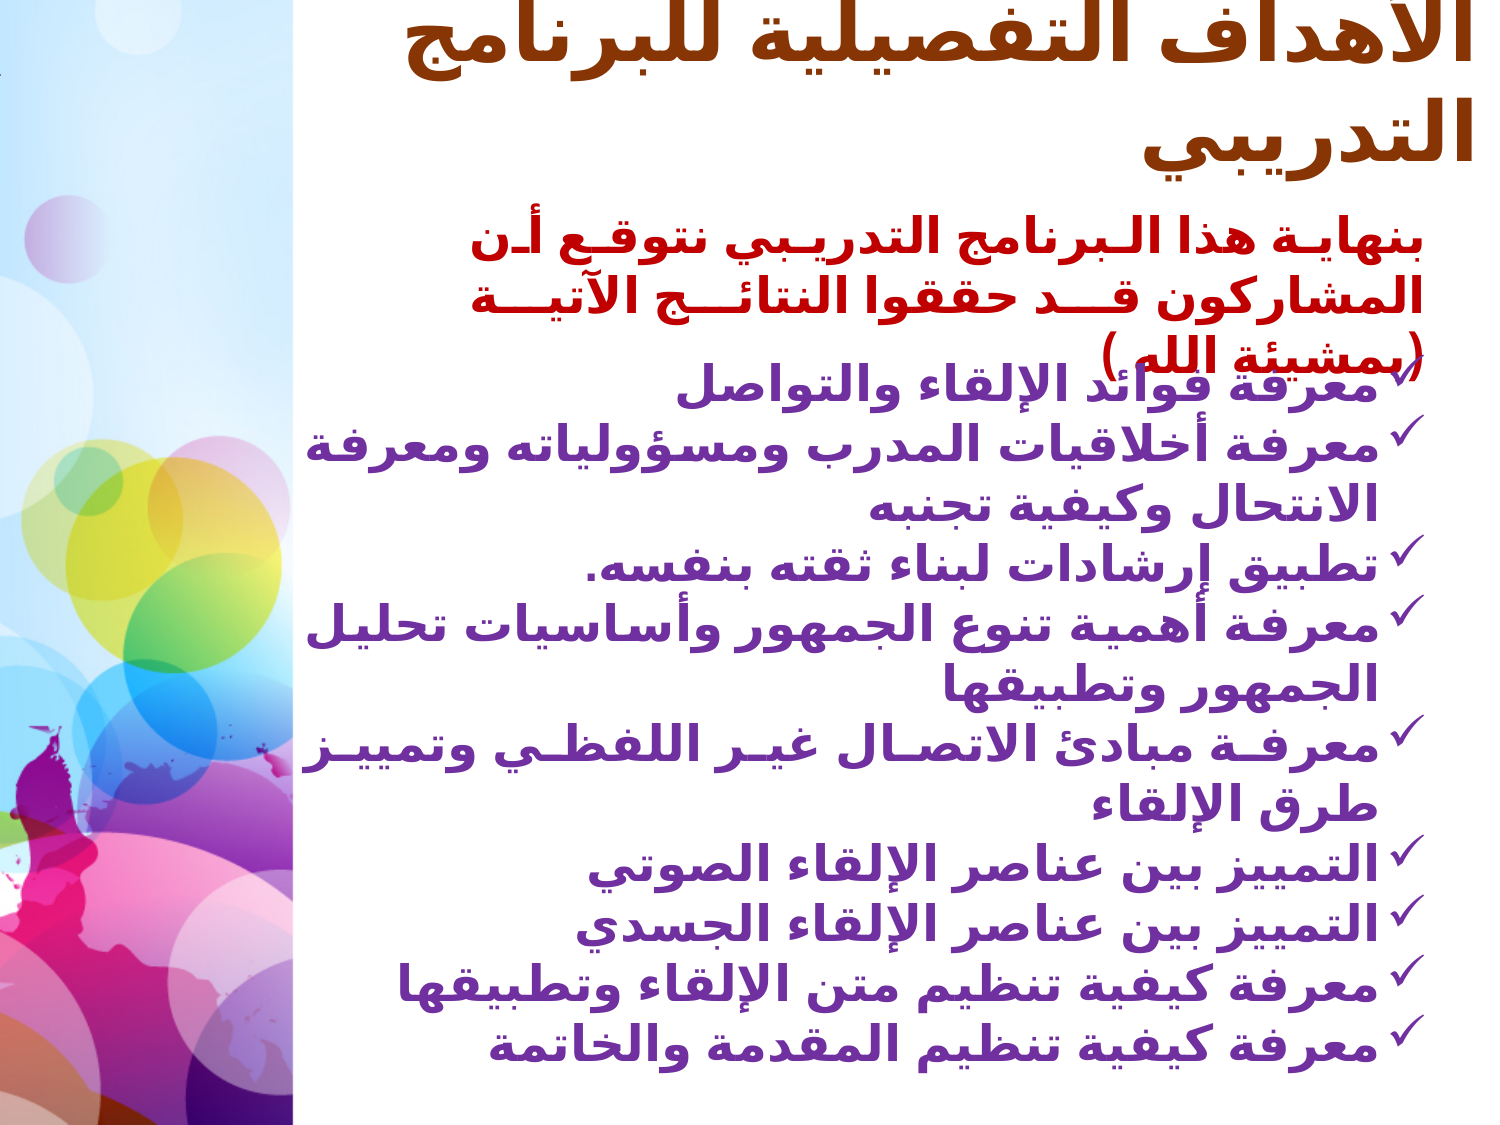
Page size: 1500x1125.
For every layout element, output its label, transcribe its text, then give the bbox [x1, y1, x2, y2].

picture [0, 0, 1500, 1125]
text_box بنهاية هذا البرنامج التدريبي نتوقع أن المشاركون قد حققوا النتائج الآتية (بمشيئة الله ) [454, 196, 1441, 343]
title الأهداف التفصيلية للبرنامج التدريبي [356, 19, 1495, 137]
text_box معرفة فوائد الإلقاء والتواصل معرفة أخلاقيات المدرب ومسؤولياته ومعرفة الانتحال وكيفية تجنبه تطبيق إرشادات لبناء ثقته بنفسه. معرفة أهمية تنوع الجمهور وأساسيات تحليل الجمهور وتطبيقها معرفة مبادئ الاتصال غير اللفظي وتمييز طرق الإلقاء التمييز بين عناصر الإلقاء الصوتي التمييز بين عناصر الإلقاء الجسدي معرفة كيفية تنظيم متن الإلقاء وتطبيقها معرفة كيفية تنظيم المقدمة والخاتمة [289, 343, 1443, 1079]
